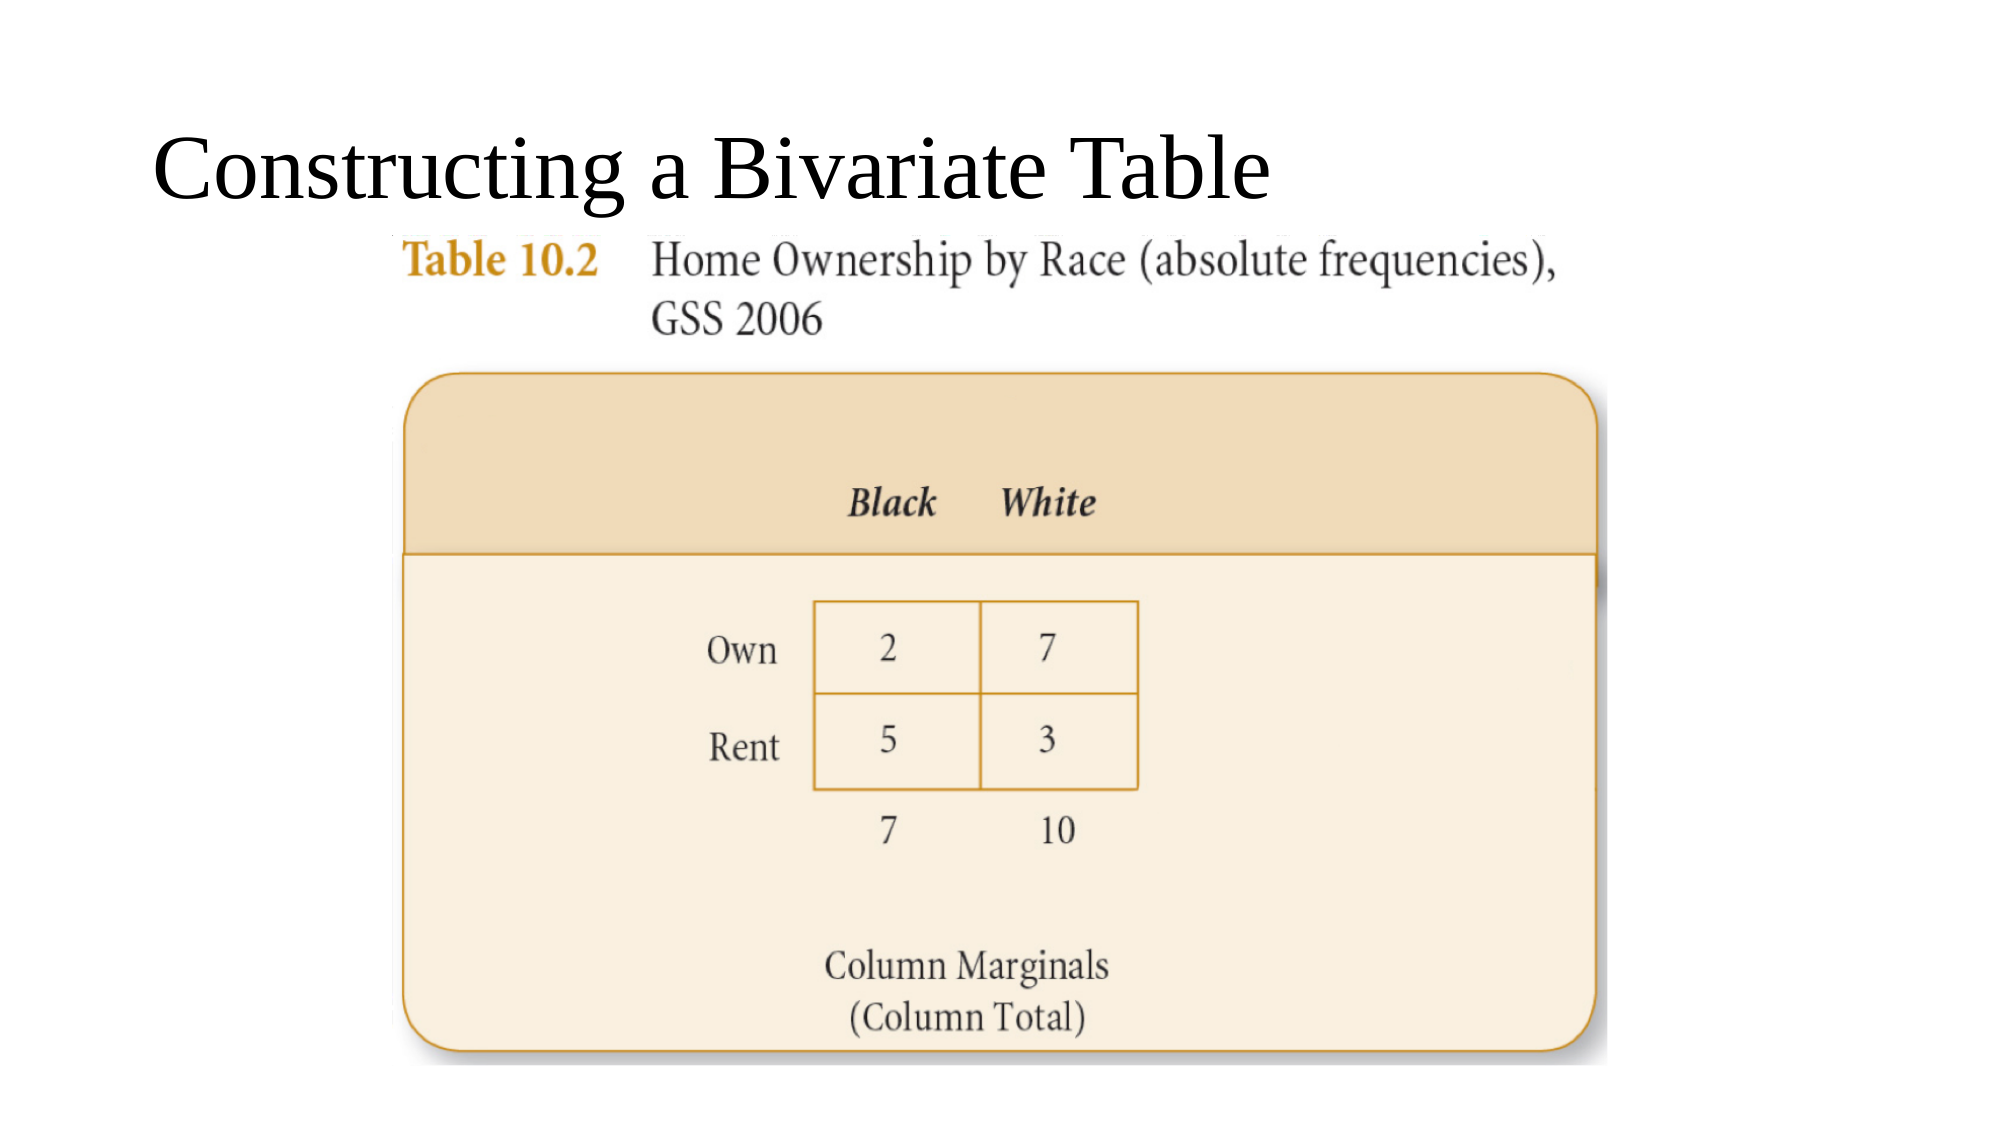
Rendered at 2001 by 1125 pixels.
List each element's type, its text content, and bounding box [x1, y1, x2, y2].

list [392, 235, 1608, 1066]
title Constructing a Bivariate Table [137, 59, 1863, 278]
